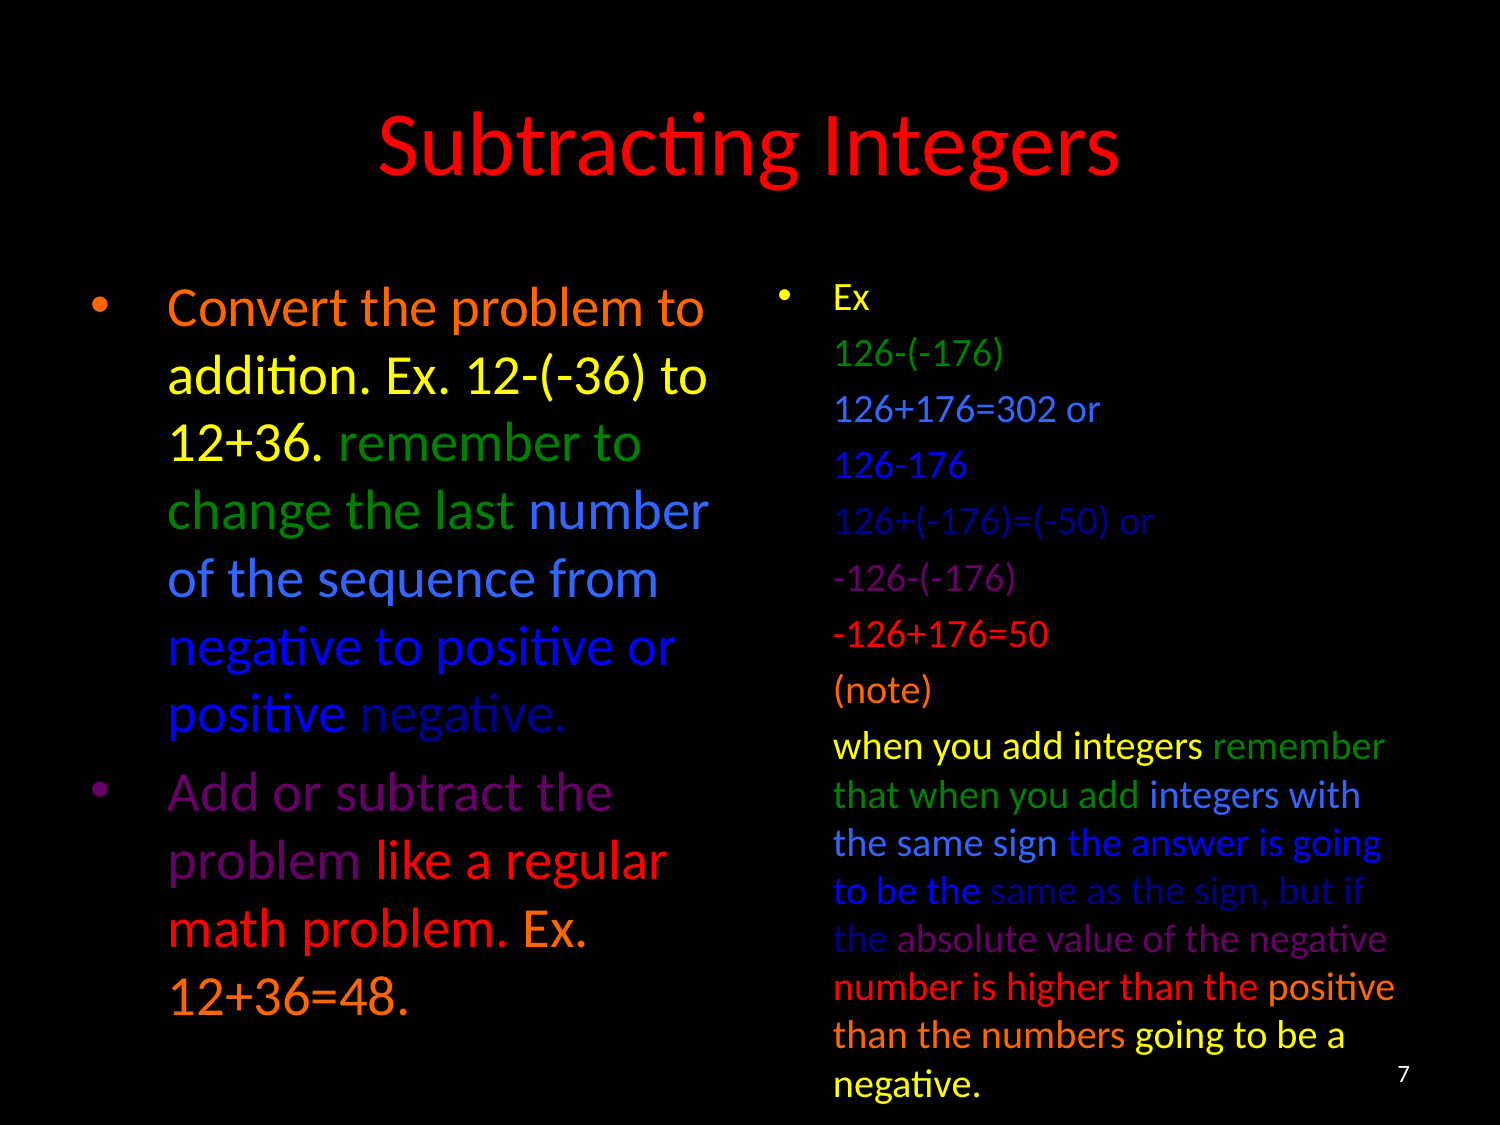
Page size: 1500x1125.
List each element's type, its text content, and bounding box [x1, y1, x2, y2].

slide_number 7 [1074, 1042, 1425, 1103]
list Convert the problem to addition. Ex. 12-(-36) to 12+36. remember to change the last number of the sequence from negative to positive or positive negative. Add or subtract the problem like a regular math problem. Ex. 12+36=48. [75, 262, 738, 1080]
title Subtracting Integers [75, 45, 1425, 233]
list Ex 126-(-176) 126+176=302 or 126-176 126+(-176)=(-50) or -126-(-176) -126+176=50 (note) when you add integers remember that when you add integers with the same sign the answer is going to be the same as the sign, but if the absolute value of the negative number is higher than the positive than the numbers going to be a negative. [762, 262, 1425, 1125]
